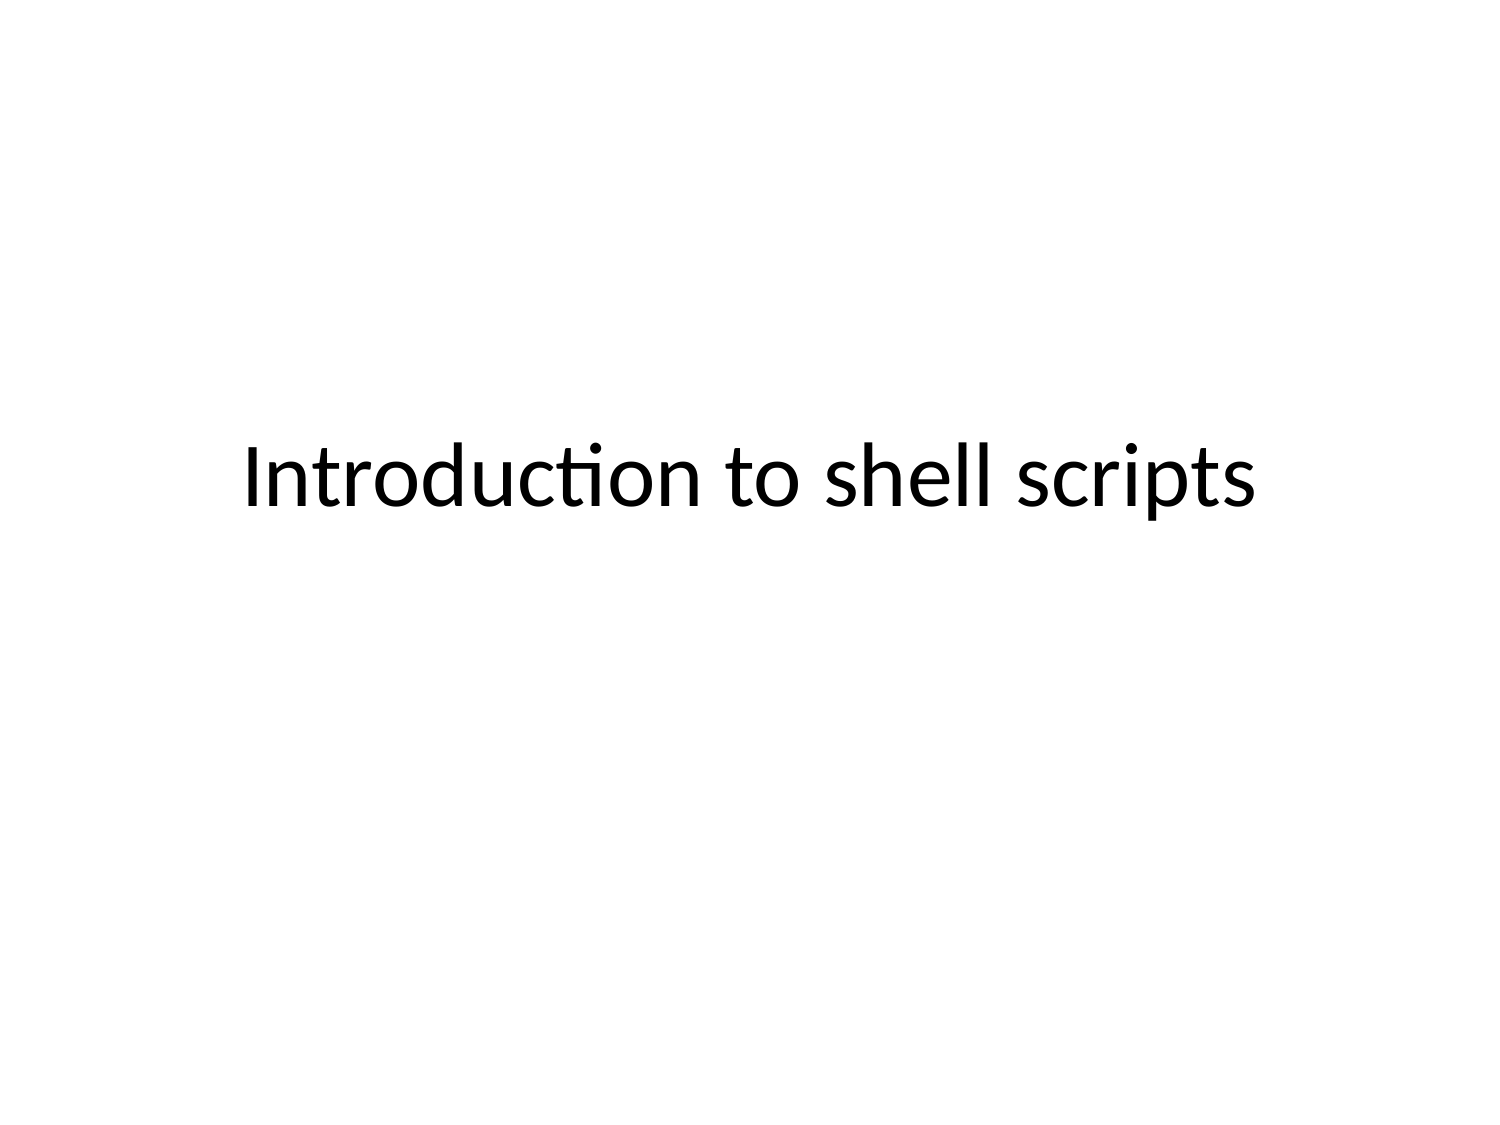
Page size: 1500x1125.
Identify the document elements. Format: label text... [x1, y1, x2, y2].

title Introduction to shell scripts [112, 349, 1388, 591]
